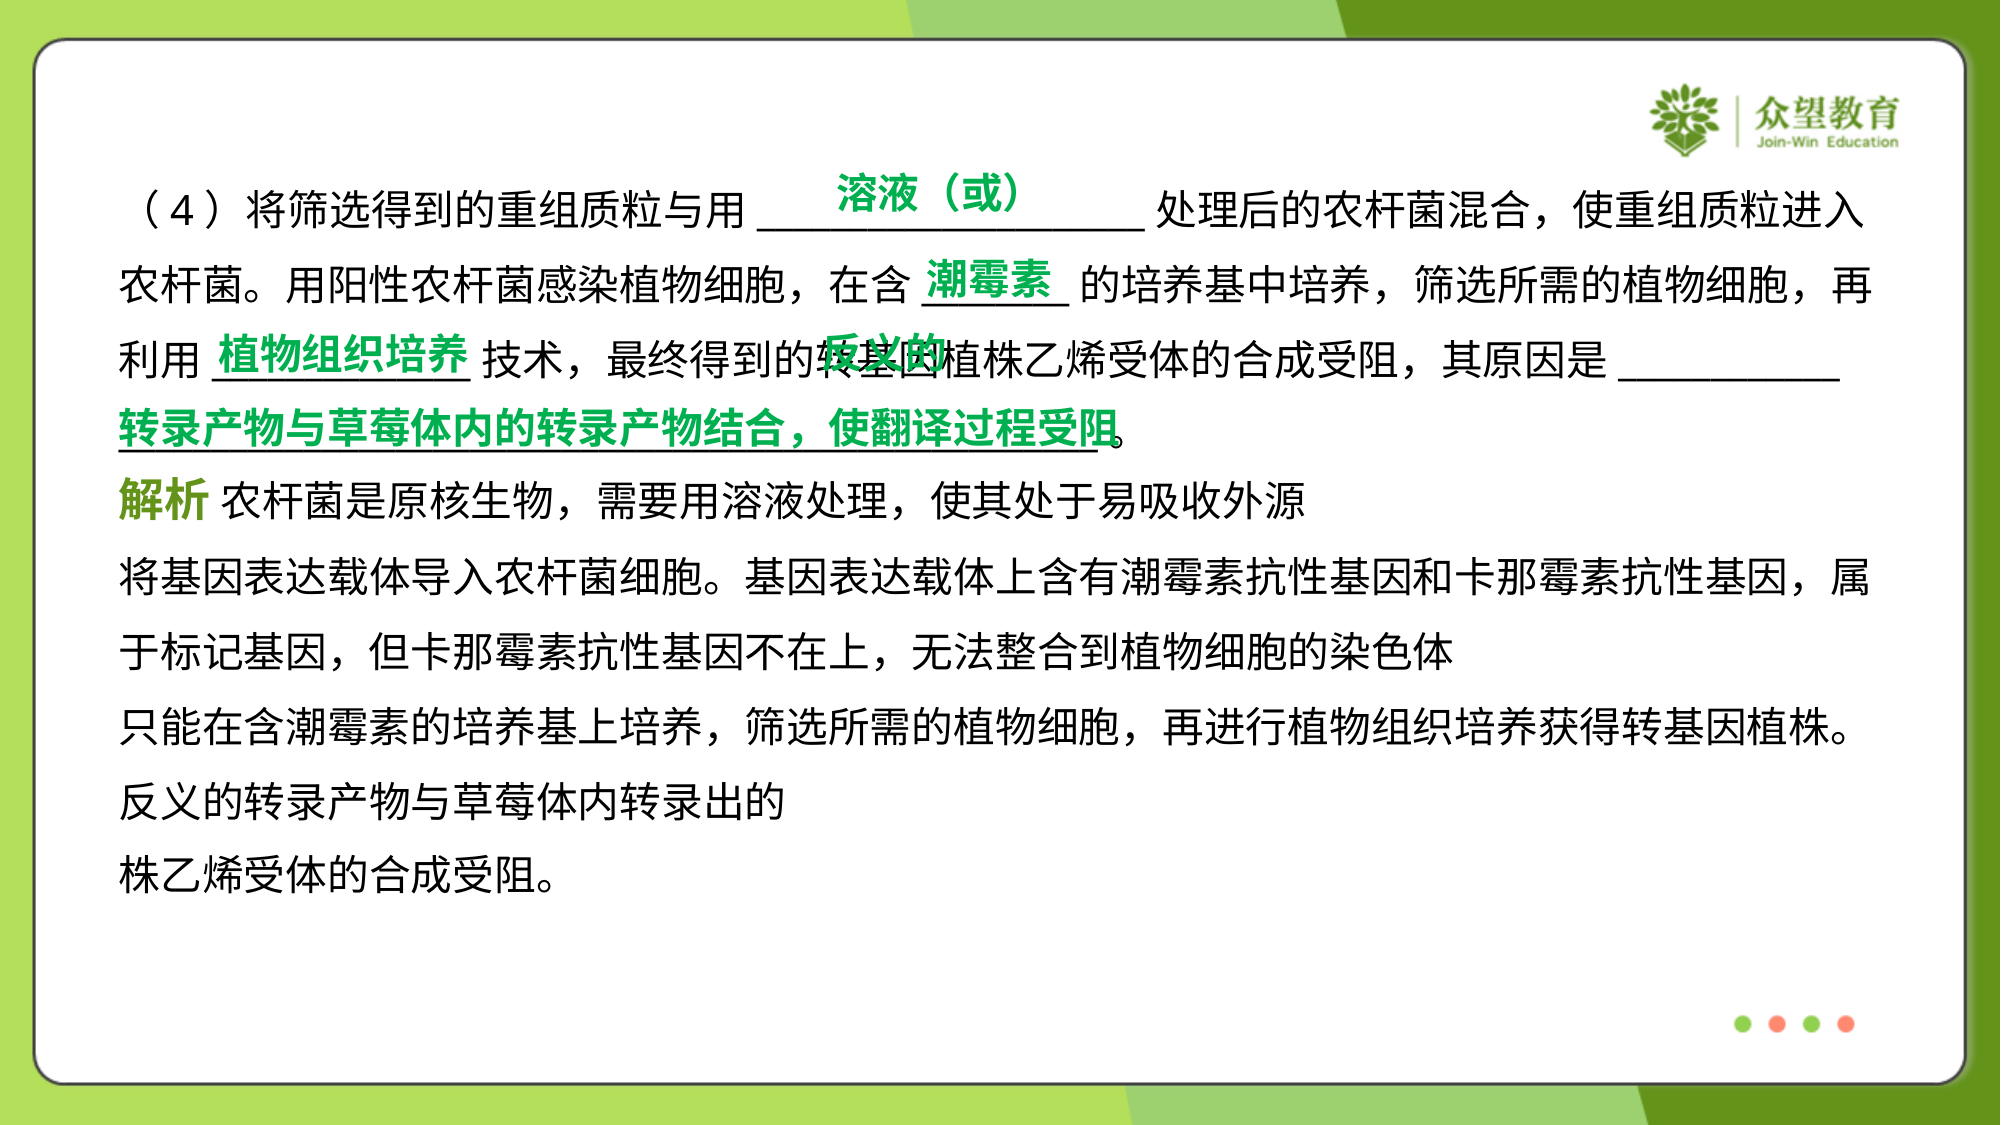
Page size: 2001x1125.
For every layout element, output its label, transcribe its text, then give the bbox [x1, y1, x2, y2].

text_box 植物组织培养 [203, 302, 484, 370]
text_box （4）将筛选得到的重组质粒与用_____________________处理后的农杆菌混合，使重组质粒进入 农杆菌。用阳性农杆菌感染植物细胞，在含________的培养基中培养，筛选所需的植物细胞，再 利用______________技术，最终得到的转基因植株乙烯受体的合成受阻，其原因是____________ _____________________________________________________。 [118, 158, 1883, 448]
text_box 潮霉素 [911, 227, 1067, 295]
picture [0, 0, 2000, 1125]
